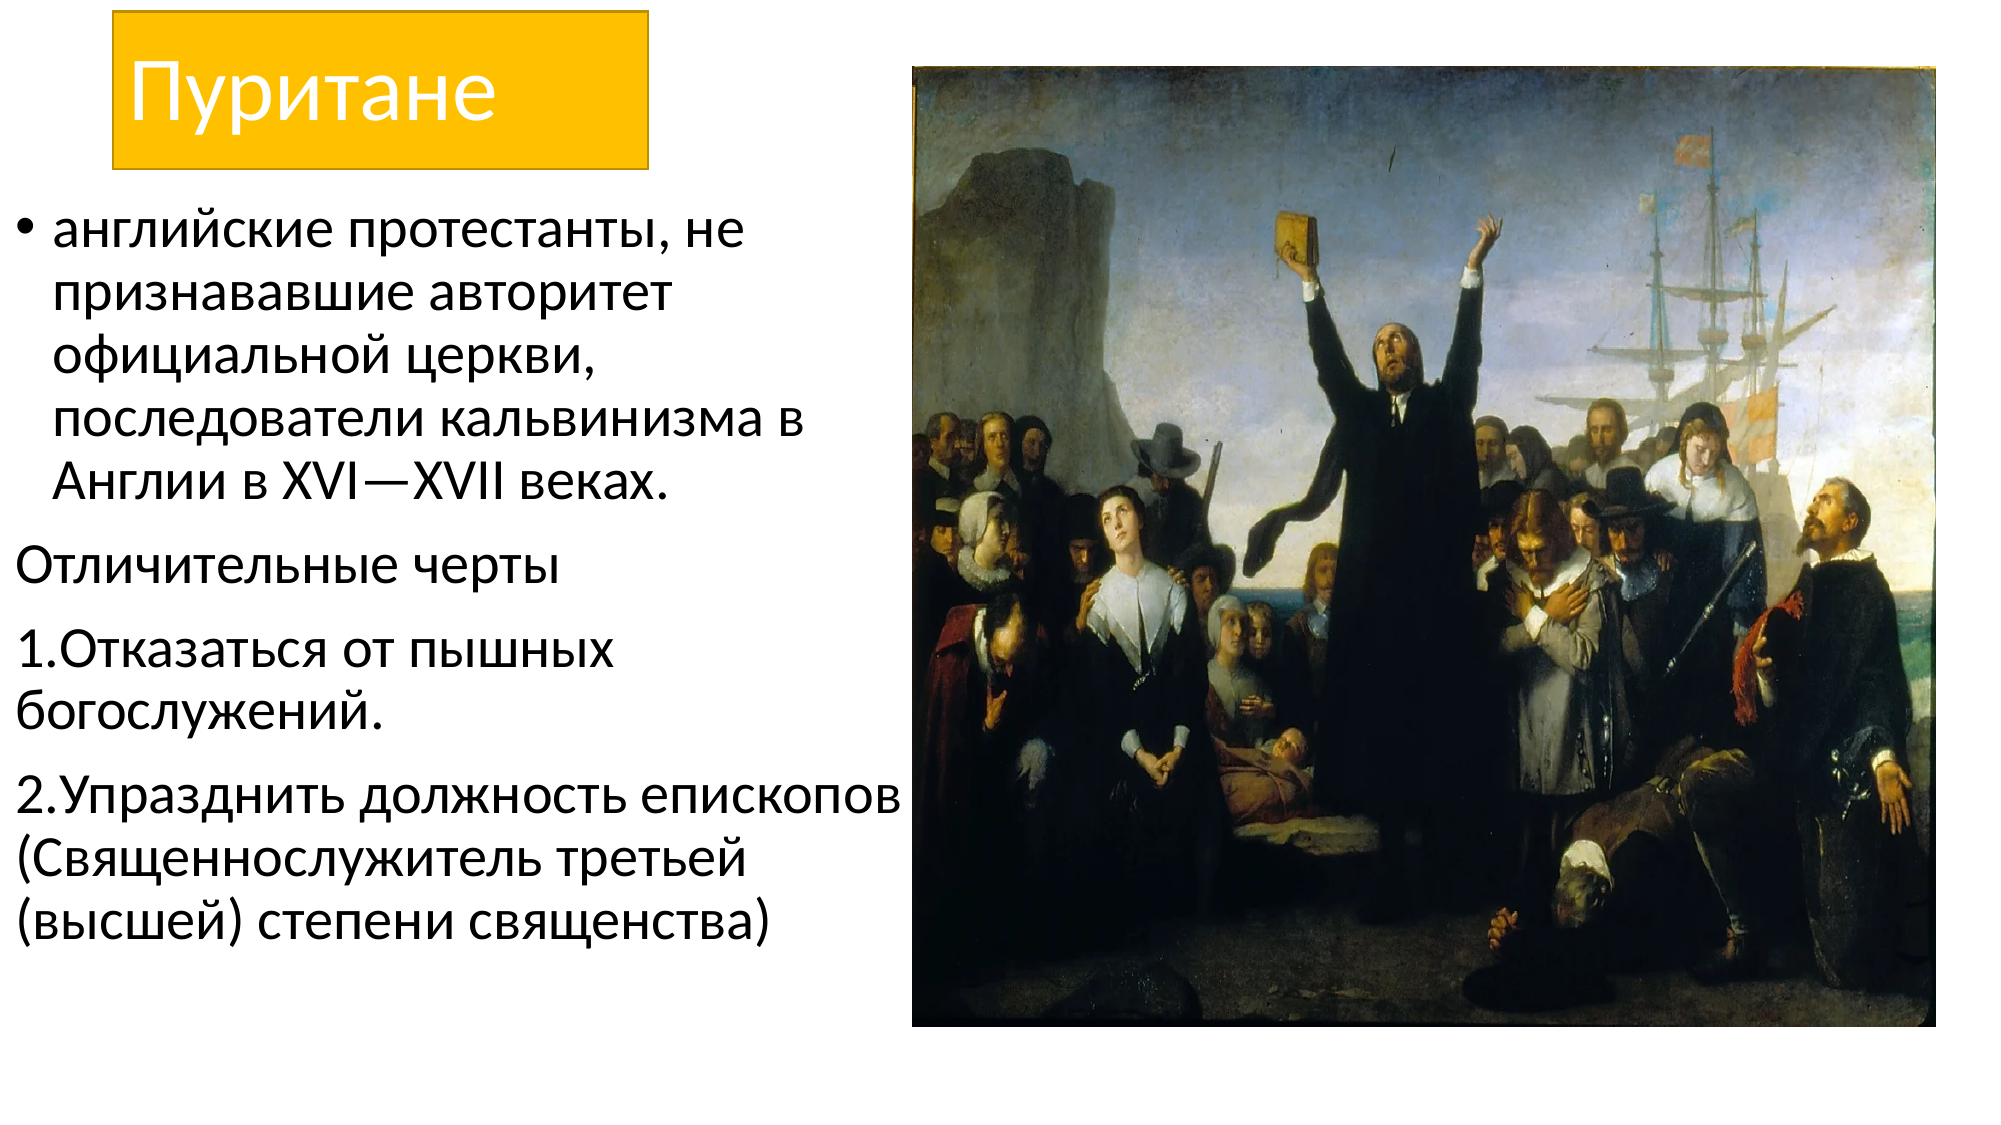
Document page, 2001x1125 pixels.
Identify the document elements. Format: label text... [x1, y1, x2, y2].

picture [912, 66, 1936, 1028]
list английские протестанты, не признававшие авторитет официальной церкви, последователи кальвинизма в Англии в XVI—XVII веках. Отличительные черты 1.Отказаться от пышных богослужений. 2.Упразднить должность епископов (Священнослужитель третьей (высшей) степени священства) [0, 189, 912, 1007]
title Пуритане [112, 10, 649, 170]
